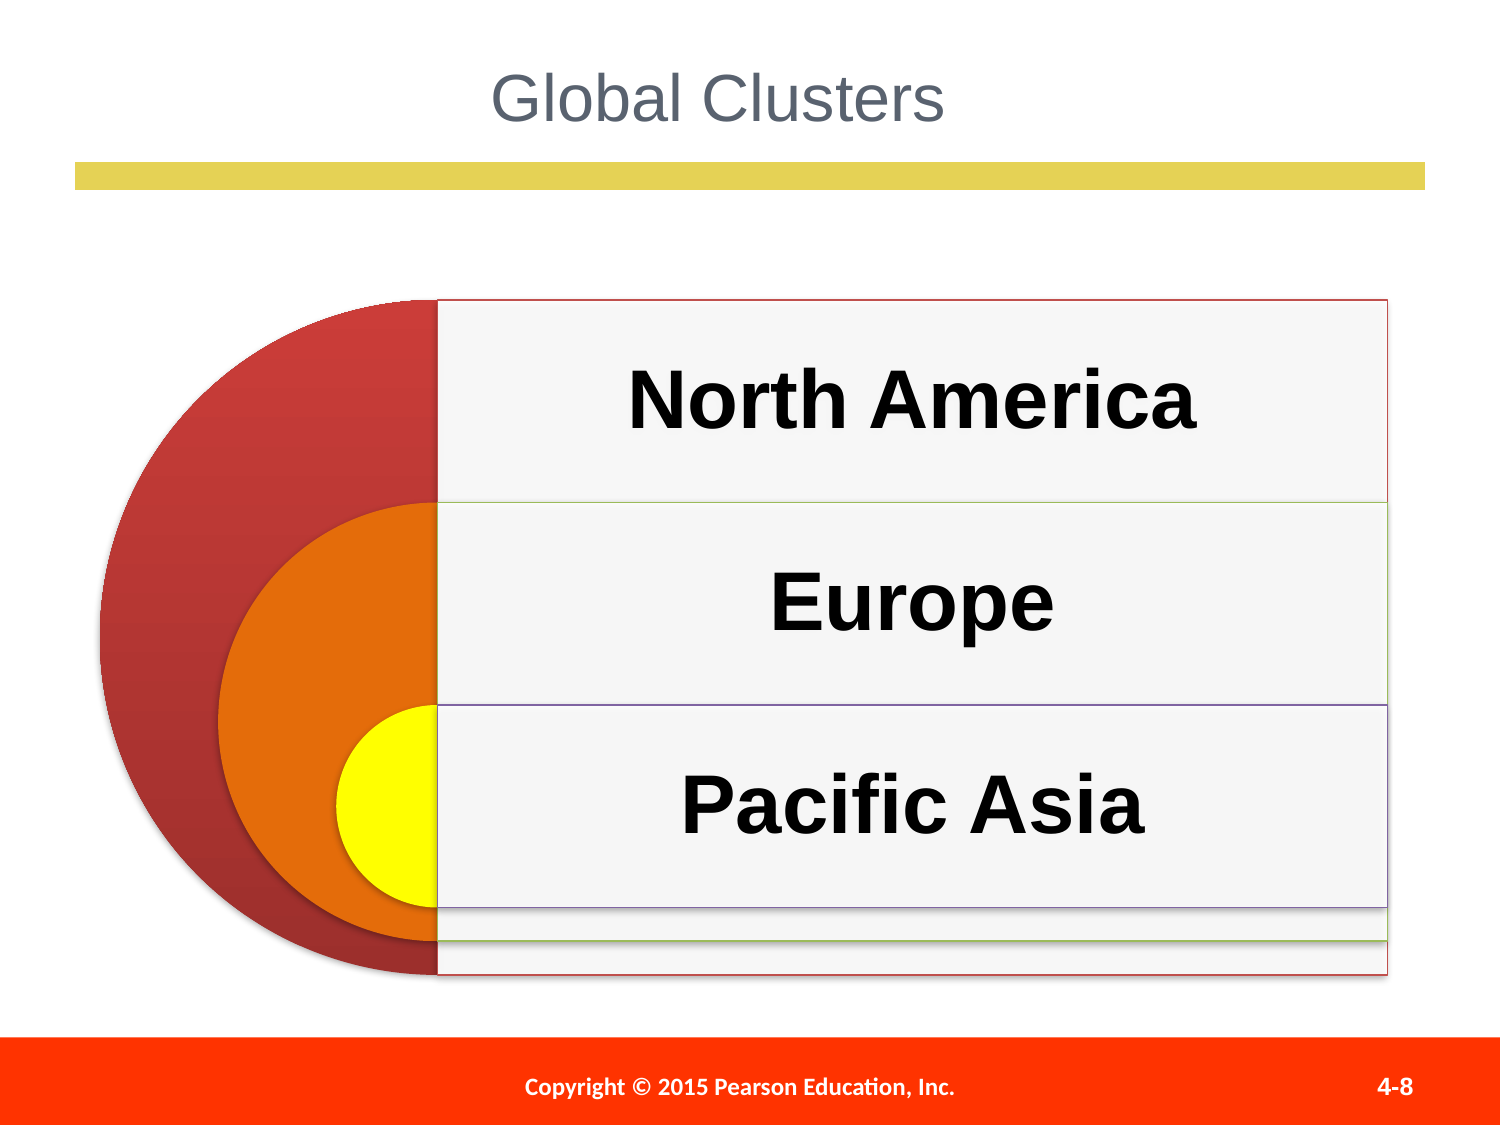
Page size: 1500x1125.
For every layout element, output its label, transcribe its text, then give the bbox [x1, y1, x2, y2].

text_box Global Clusters [49, 47, 1388, 143]
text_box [99, 299, 1388, 976]
picture [75, 162, 1425, 190]
